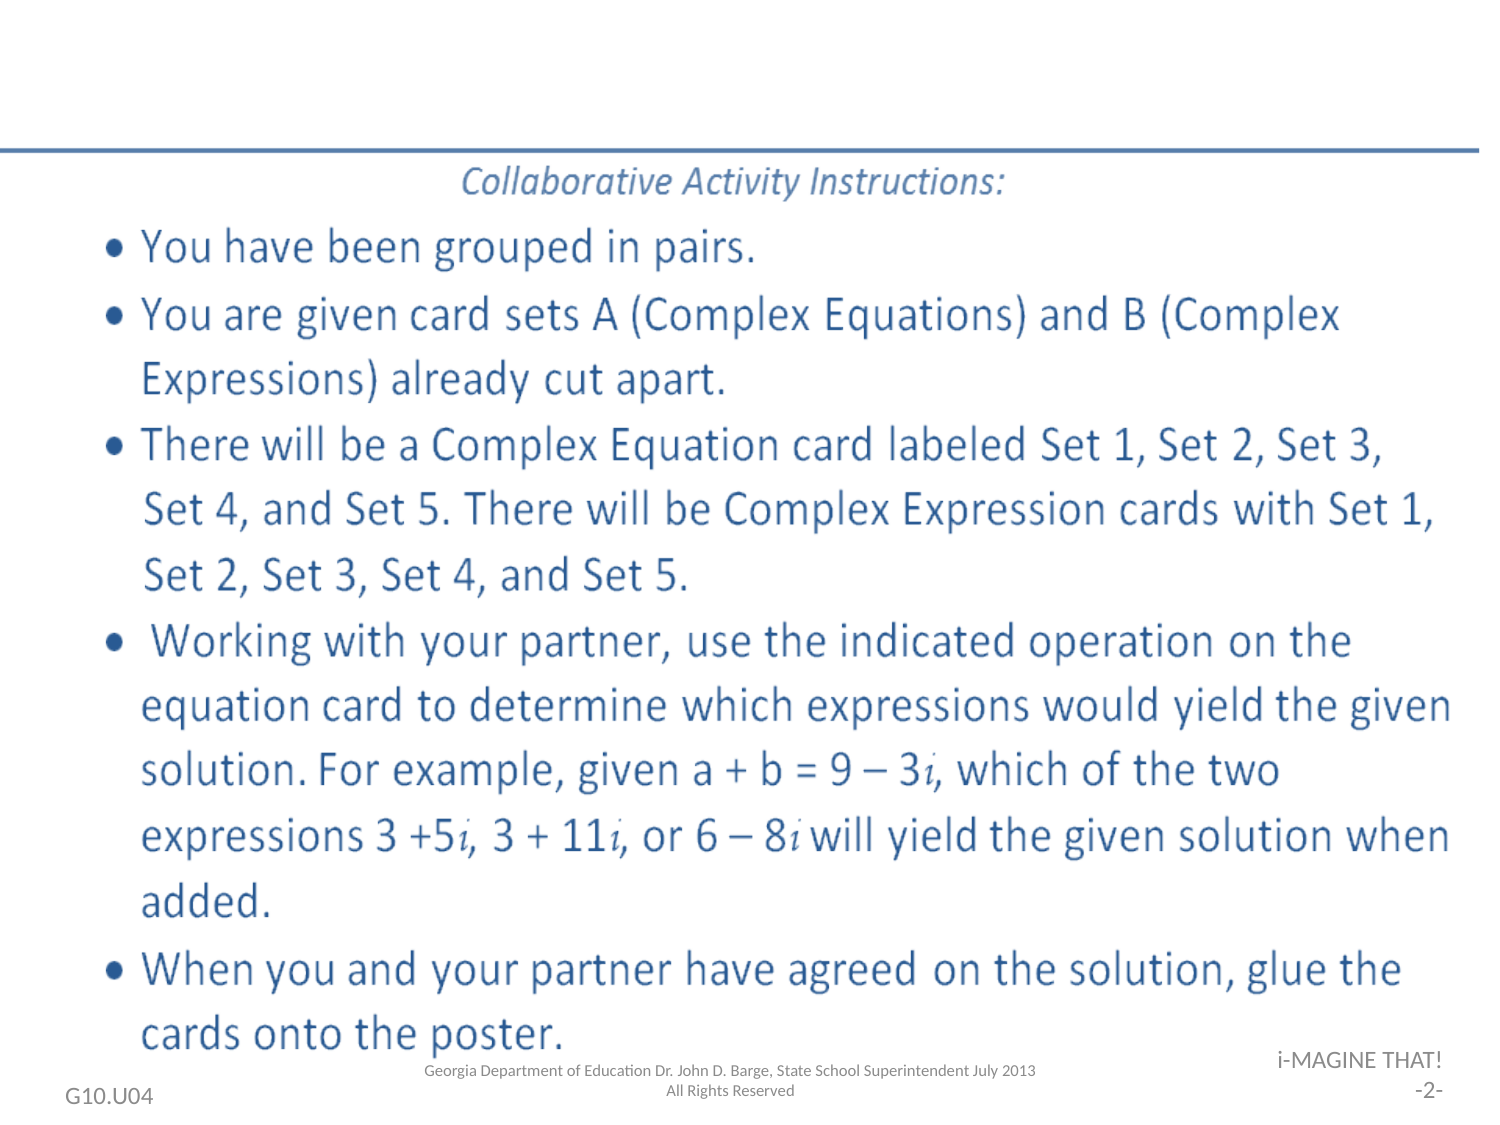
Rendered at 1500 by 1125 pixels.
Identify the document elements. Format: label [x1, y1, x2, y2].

picture [0, 124, 1500, 1125]
